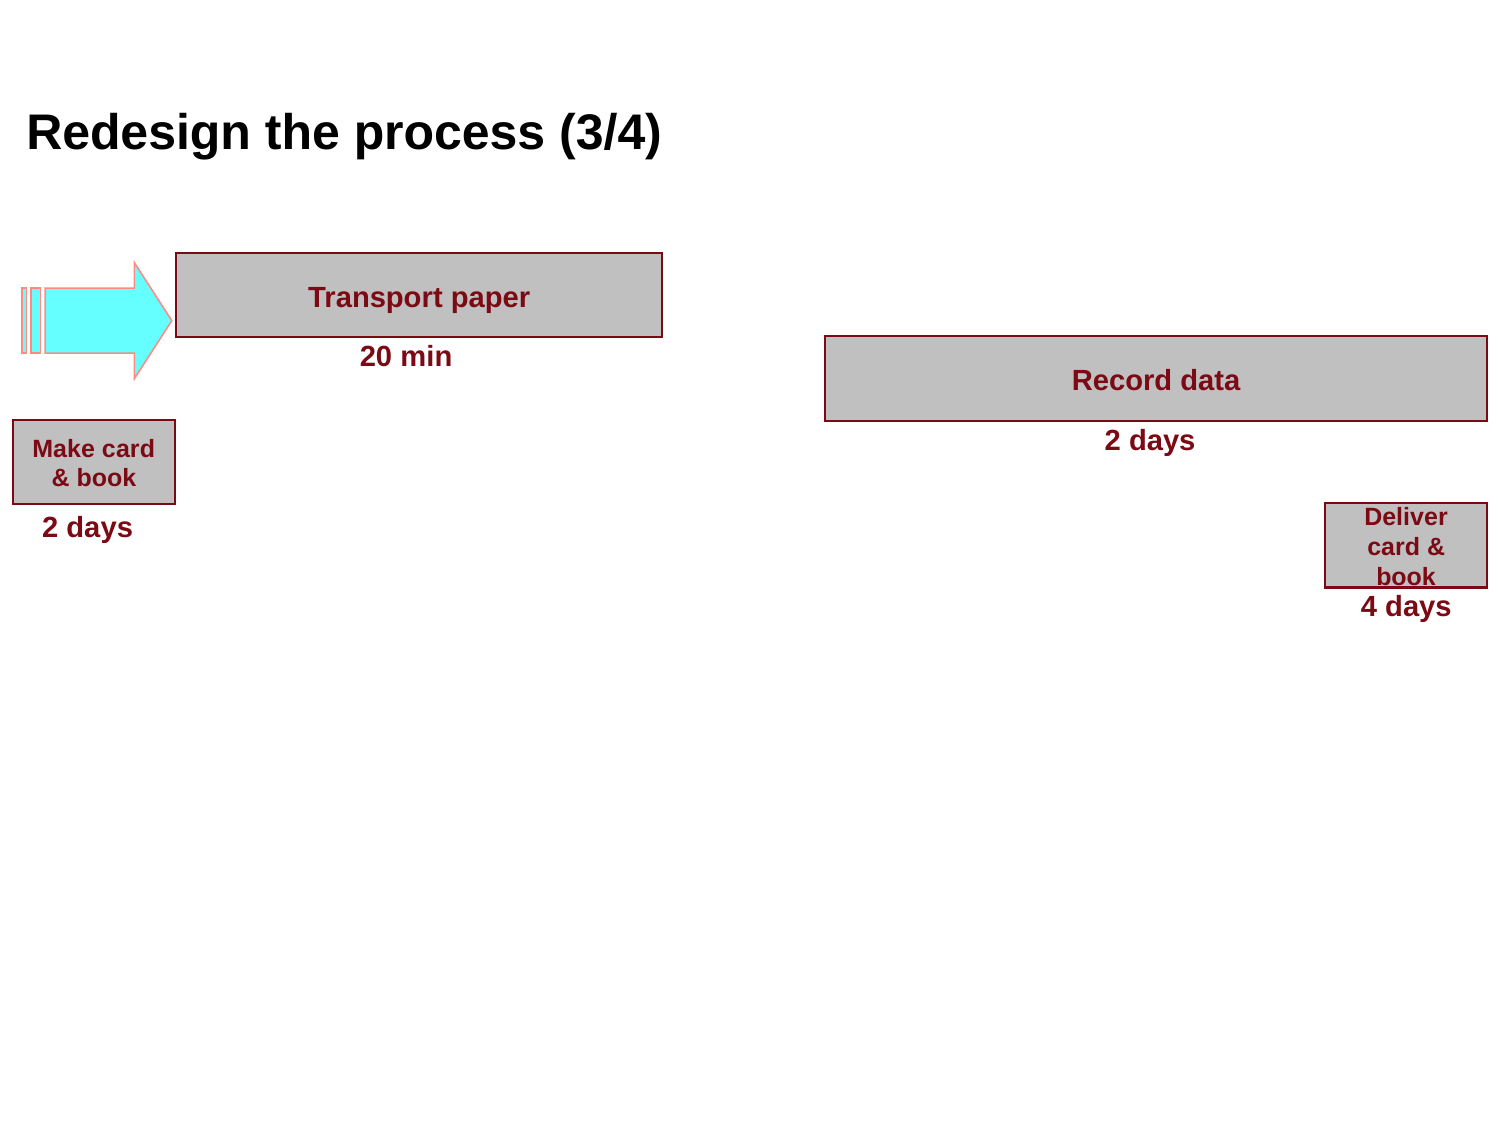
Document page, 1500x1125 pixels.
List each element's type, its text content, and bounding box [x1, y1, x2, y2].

text_box Make card & book [12, 419, 175, 505]
text_box 20 min [312, 337, 500, 372]
text_box [31, 288, 41, 354]
title Redesign the process (3/4) [26, 99, 1472, 288]
text_box Deliver card & book [1324, 503, 1488, 587]
text_box Record data [824, 336, 1488, 421]
text_box [21, 288, 27, 354]
text_box [45, 288, 172, 379]
text_box 4 days [1312, 587, 1500, 622]
text_box 2 days [1056, 421, 1244, 457]
text_box 2 days [0, 508, 182, 543]
text_box Transport paper [176, 288, 663, 338]
